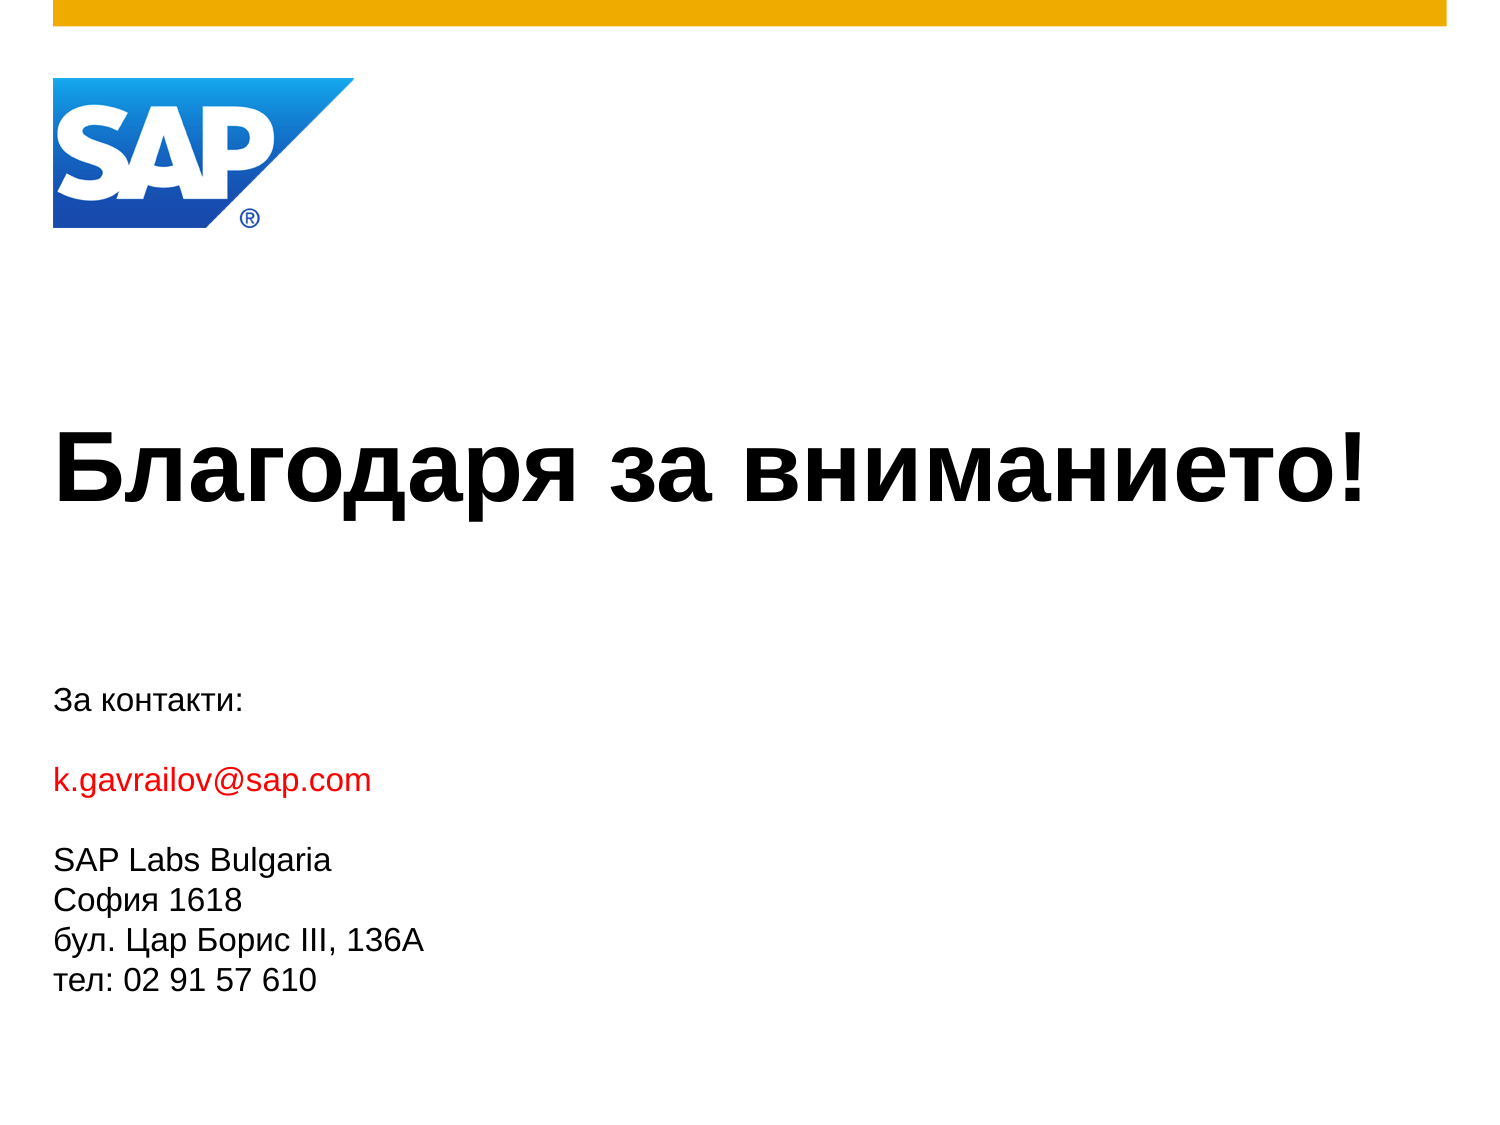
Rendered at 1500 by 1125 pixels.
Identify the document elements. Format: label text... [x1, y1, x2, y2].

title Благодаря за вниманието! [53, 400, 1447, 523]
list За контакти: k.gavrailov@sap.com SAP Labs Bulgaria София 1618 бул. Цар Борис III, 136А тел: 02 91 57 610 [53, 755, 1447, 998]
picture [53, 78, 354, 228]
